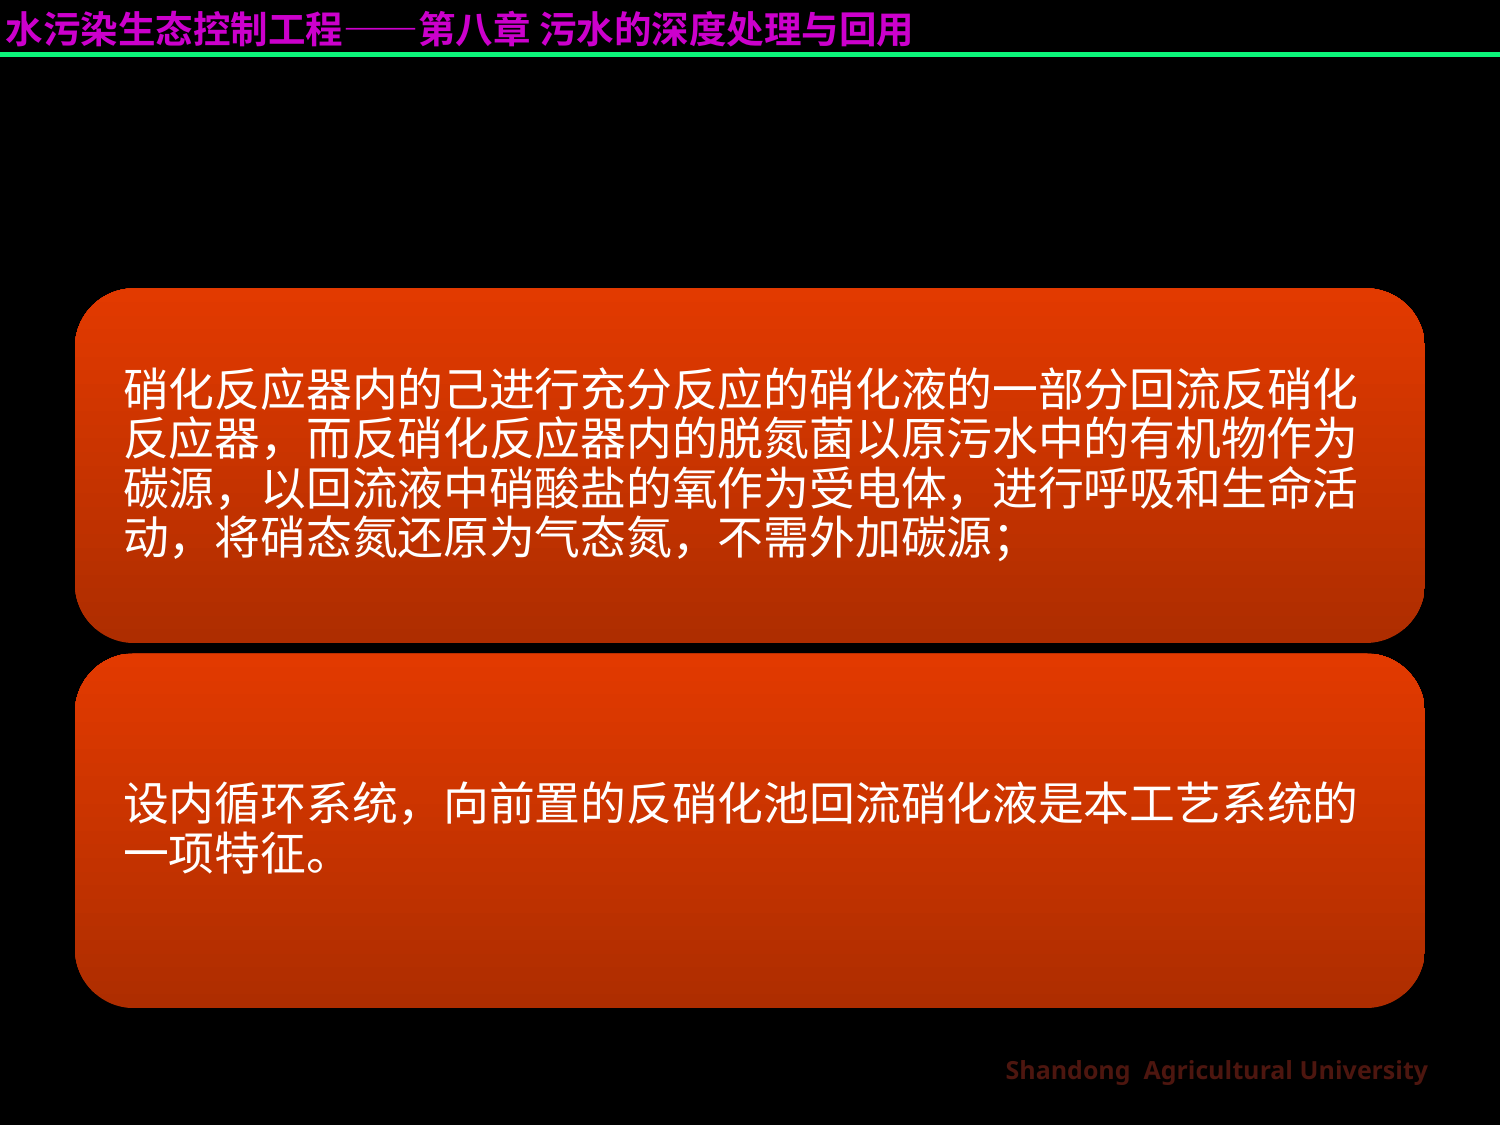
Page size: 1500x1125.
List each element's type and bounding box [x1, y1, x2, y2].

list [74, 276, 1426, 1020]
